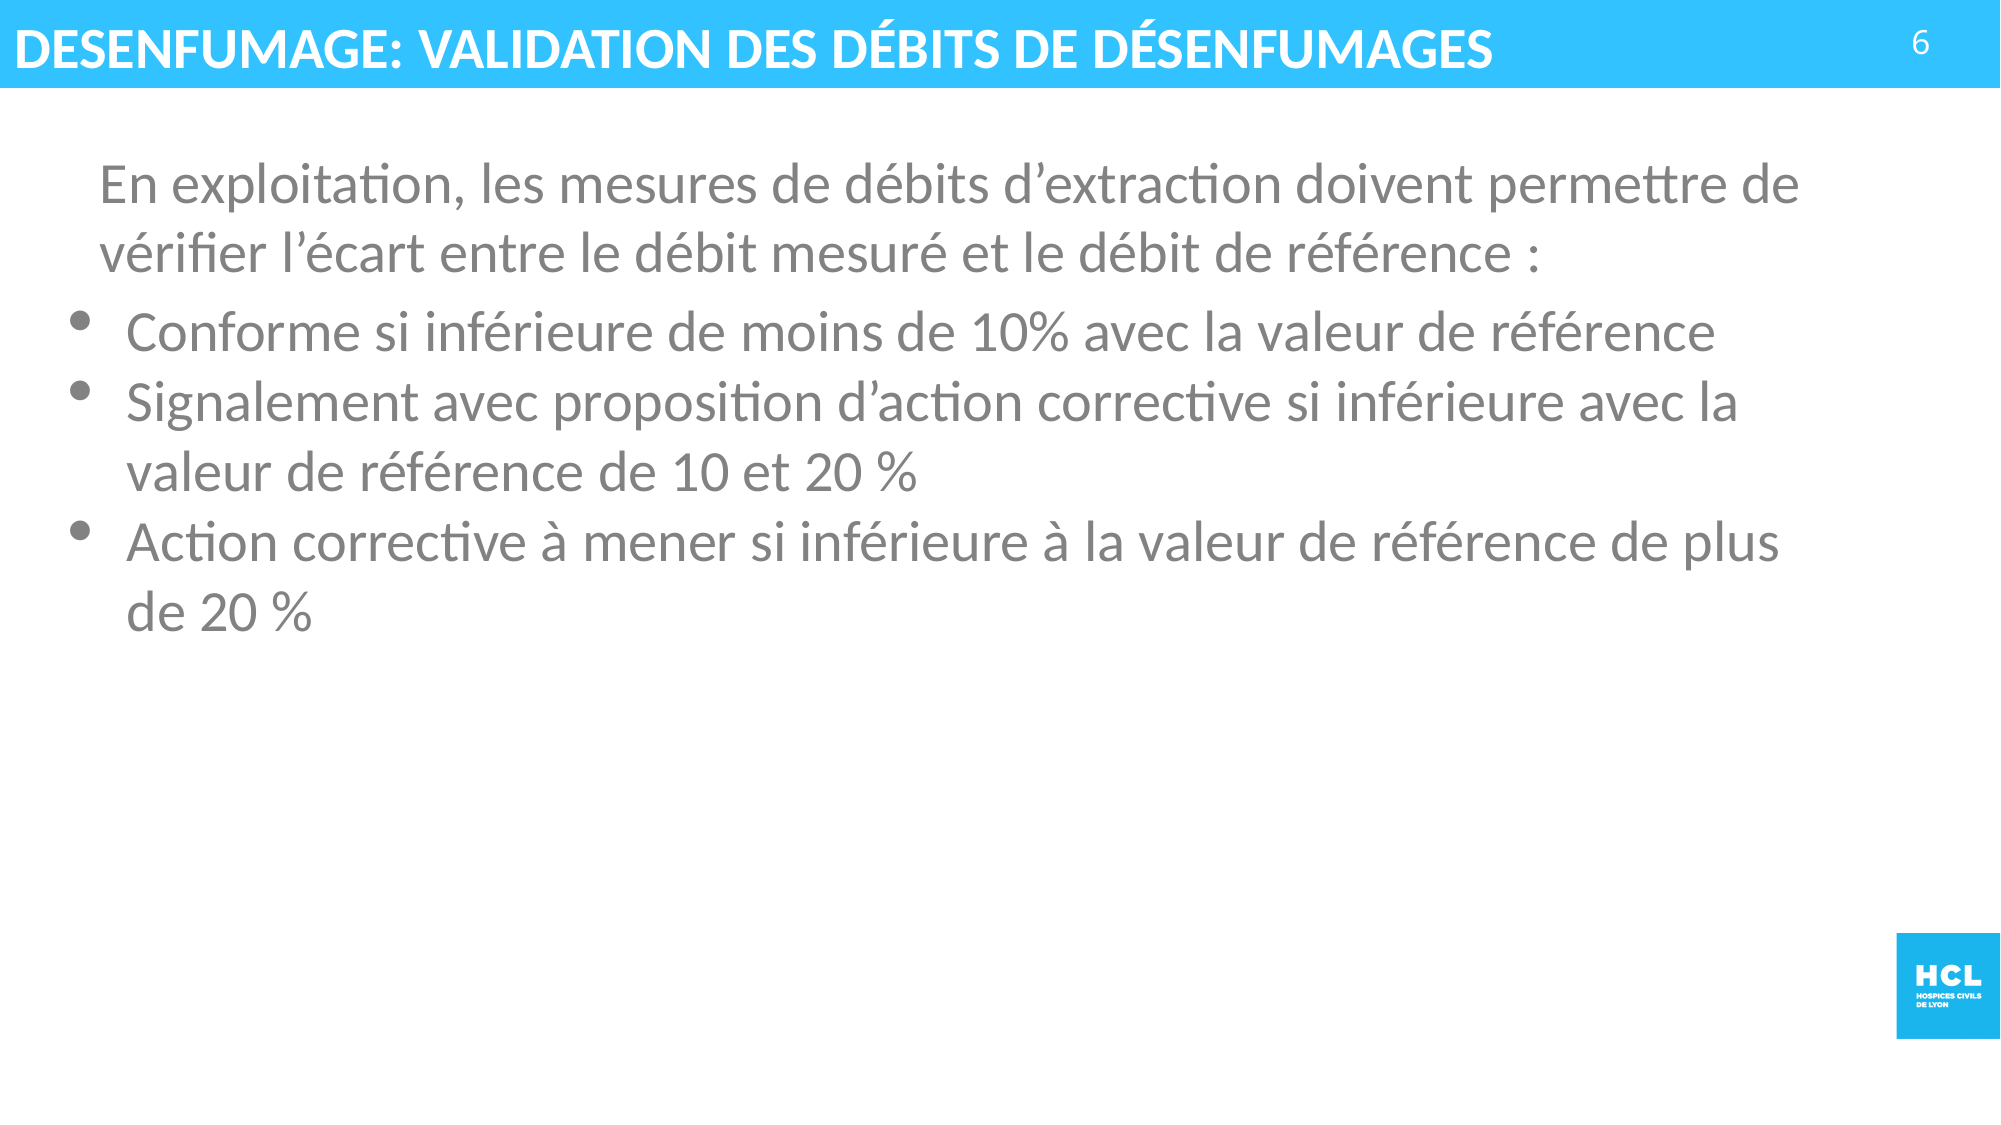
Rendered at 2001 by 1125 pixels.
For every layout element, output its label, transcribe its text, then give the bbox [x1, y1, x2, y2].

slide_number 6 [1896, 0, 1998, 88]
text_box En exploitation, les mesures de débits d’extraction doivent permettre de vérifier l’écart entre le débit mesuré et le débit de référence : Conforme si inférieure de moins de 10% avec la valeur de référence Signalement avec proposition d’action corrective si inférieure avec la valeur de référence de 10 et 20 % Action corrective à mener si inférieure à la valeur de référence de plus de 20 % [55, 137, 1820, 651]
list DESENFUMAGE: VALIDATION des débits de désenfumages [0, 0, 1896, 88]
picture [1896, 933, 2001, 1039]
